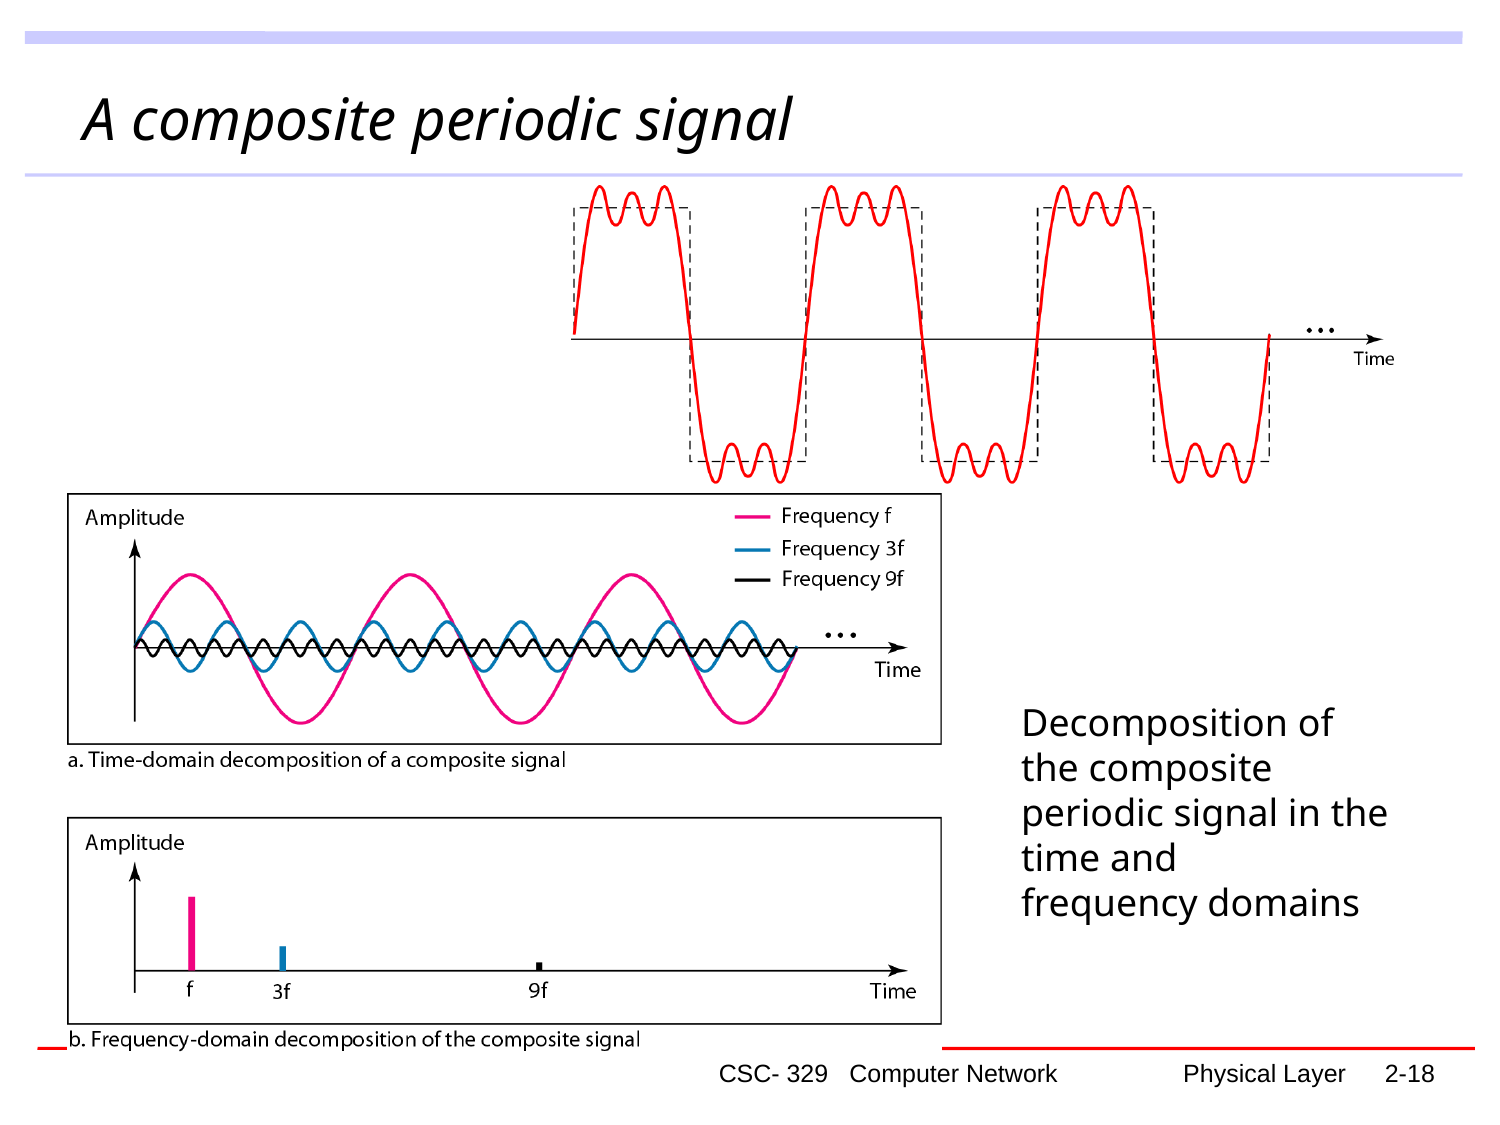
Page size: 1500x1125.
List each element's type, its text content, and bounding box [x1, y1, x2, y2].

picture [570, 184, 1395, 484]
footer CSC- 329 Computer Network Physical Layer [676, 1049, 1338, 1125]
slide_number 2-18 [1338, 1049, 1451, 1125]
text_box Decomposition of the composite periodic signal in the time and frequency domains [1006, 691, 1414, 932]
text_box A composite periodic signal [69, 75, 808, 160]
picture [67, 492, 942, 1053]
